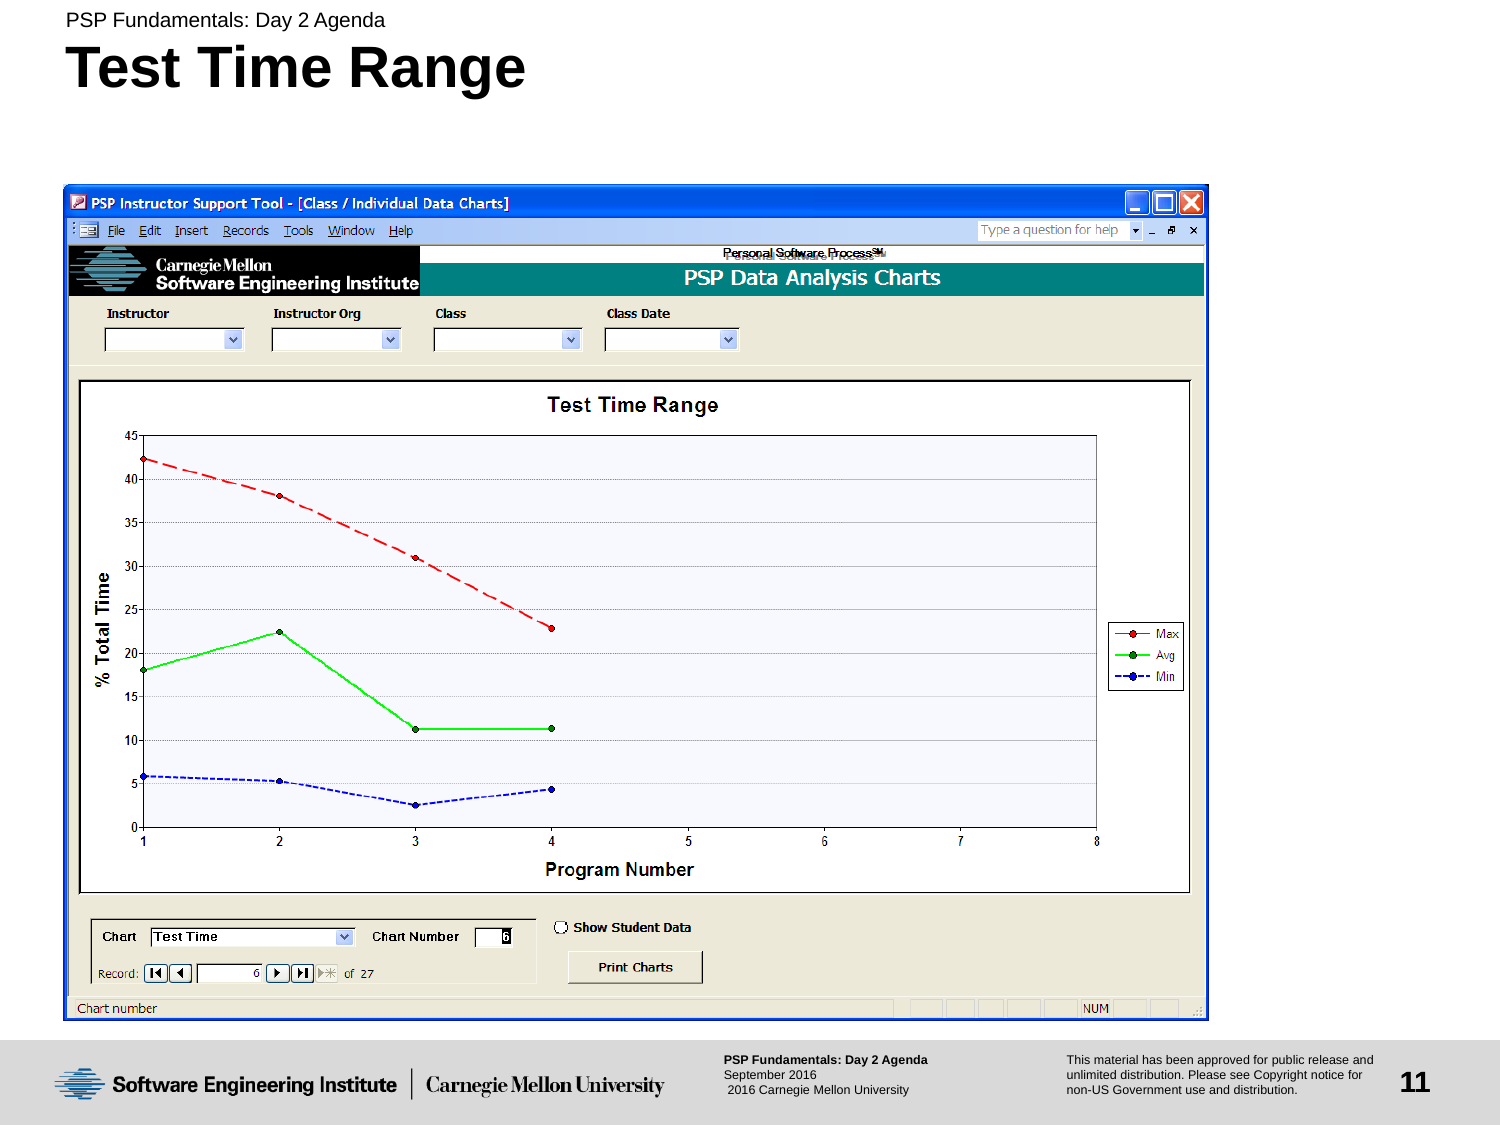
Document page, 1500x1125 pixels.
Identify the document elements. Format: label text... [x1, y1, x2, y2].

picture [63, 184, 1209, 1021]
title Test Time Range [65, 37, 1430, 148]
picture [46, 1061, 673, 1104]
